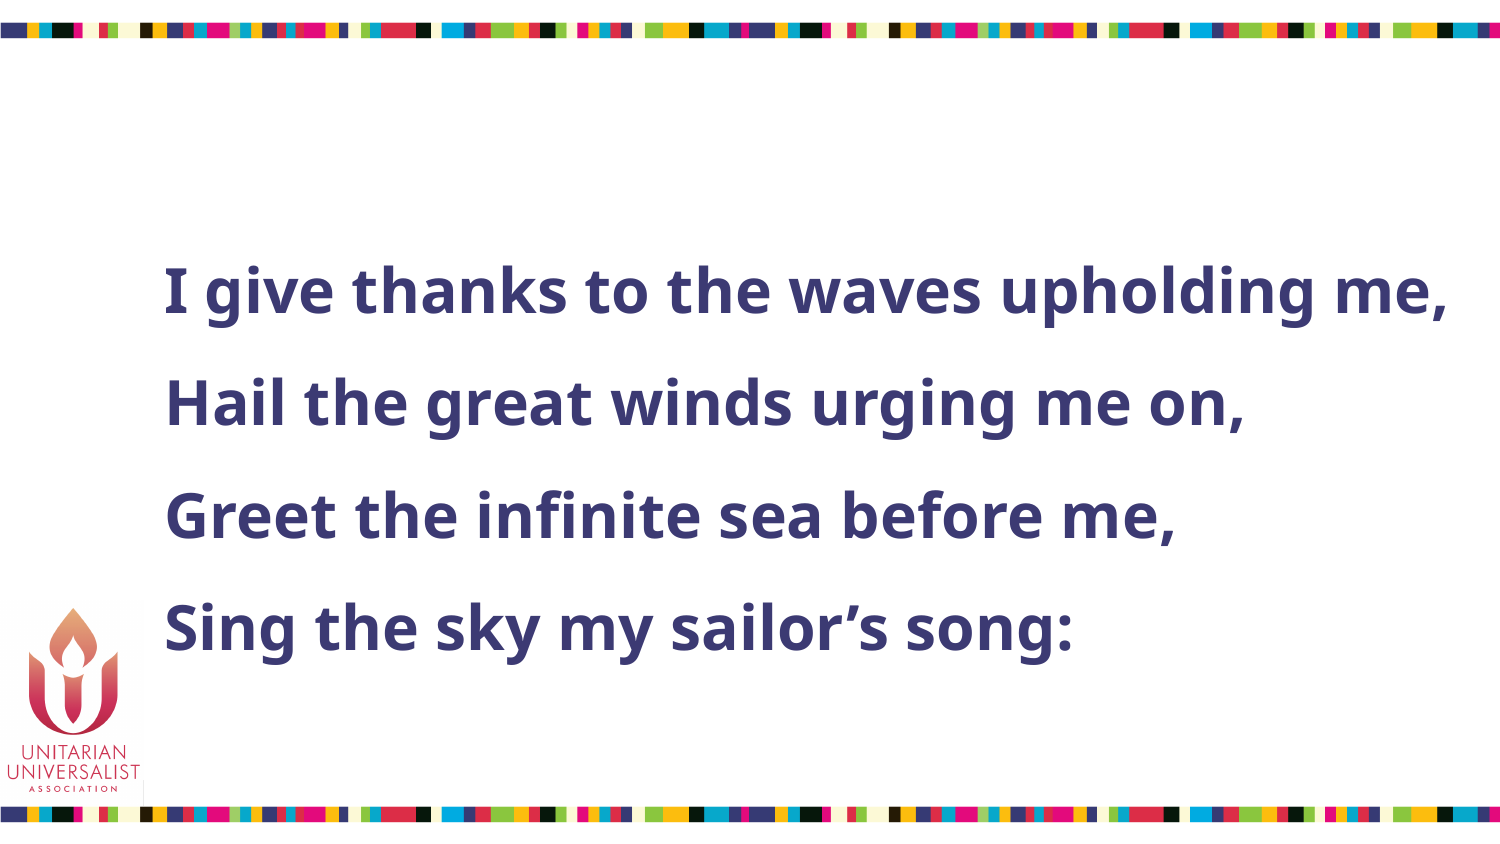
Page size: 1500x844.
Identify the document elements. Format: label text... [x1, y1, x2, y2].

picture [0, 600, 1500, 824]
picture [0, 22, 1500, 40]
text_box I give thanks to the waves upholding me, Hail the great winds urging me on, Greet the infinite sea before me, Sing the sky my sailor’s song: [149, 198, 1500, 678]
